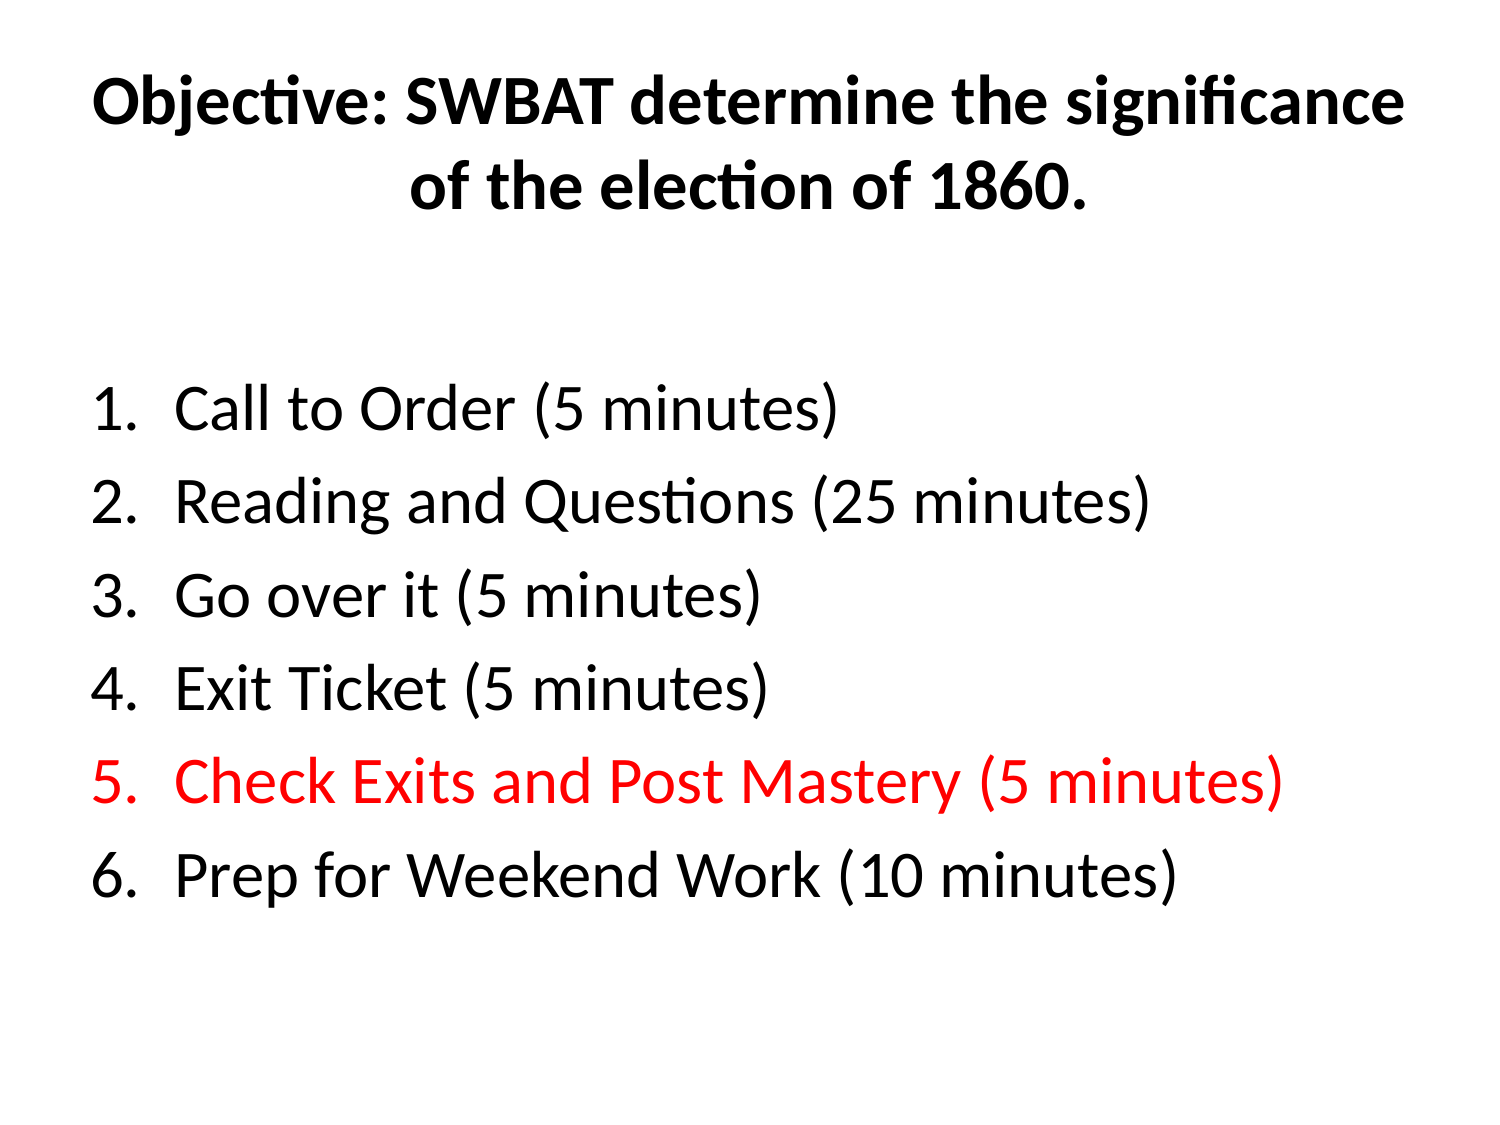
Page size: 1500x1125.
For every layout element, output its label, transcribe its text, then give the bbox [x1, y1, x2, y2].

title Objective: SWBAT determine the significance of the election of 1860. [75, 45, 1425, 233]
list Call to Order (5 minutes) Reading and Questions (25 minutes) Go over it (5 minutes) Exit Ticket (5 minutes) Check Exits and Post Mastery (5 minutes) Prep for Weekend Work (10 minutes) [75, 262, 1425, 1005]
